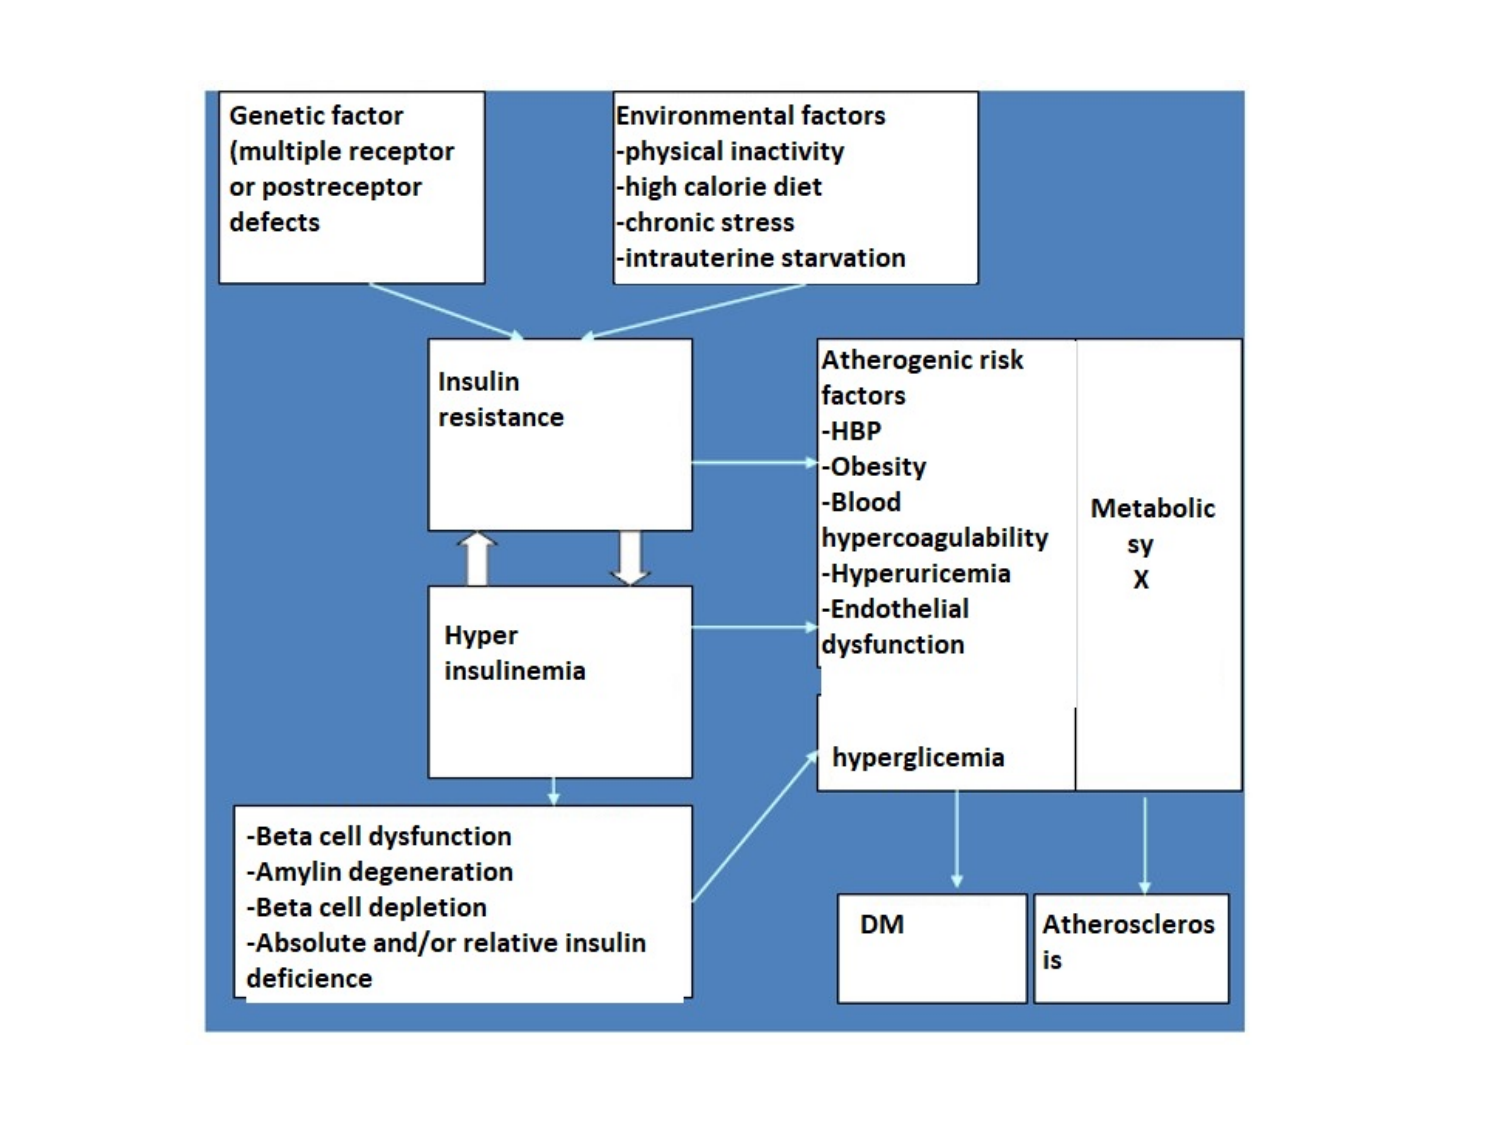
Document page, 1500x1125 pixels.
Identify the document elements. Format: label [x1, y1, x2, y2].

list [112, 80, 1362, 1045]
